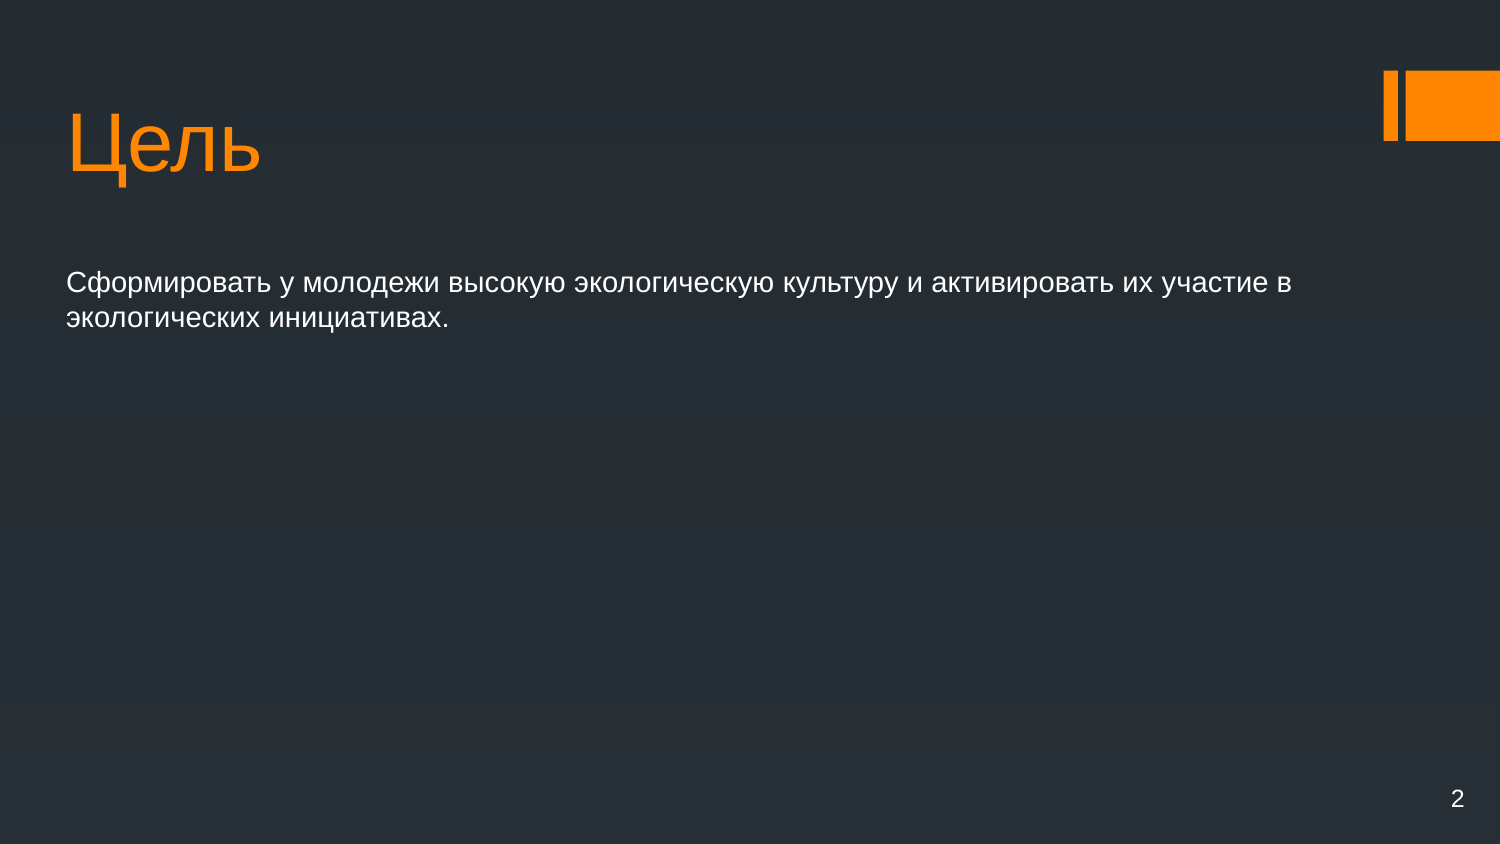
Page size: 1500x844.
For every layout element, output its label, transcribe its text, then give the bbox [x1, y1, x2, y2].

title Цель [51, 72, 1449, 167]
list Сформировать у молодежи высокую экологическую культуру и активировать их участие в экологических инициативах. [51, 248, 1449, 774]
slide_number 2 [1389, 764, 1480, 830]
